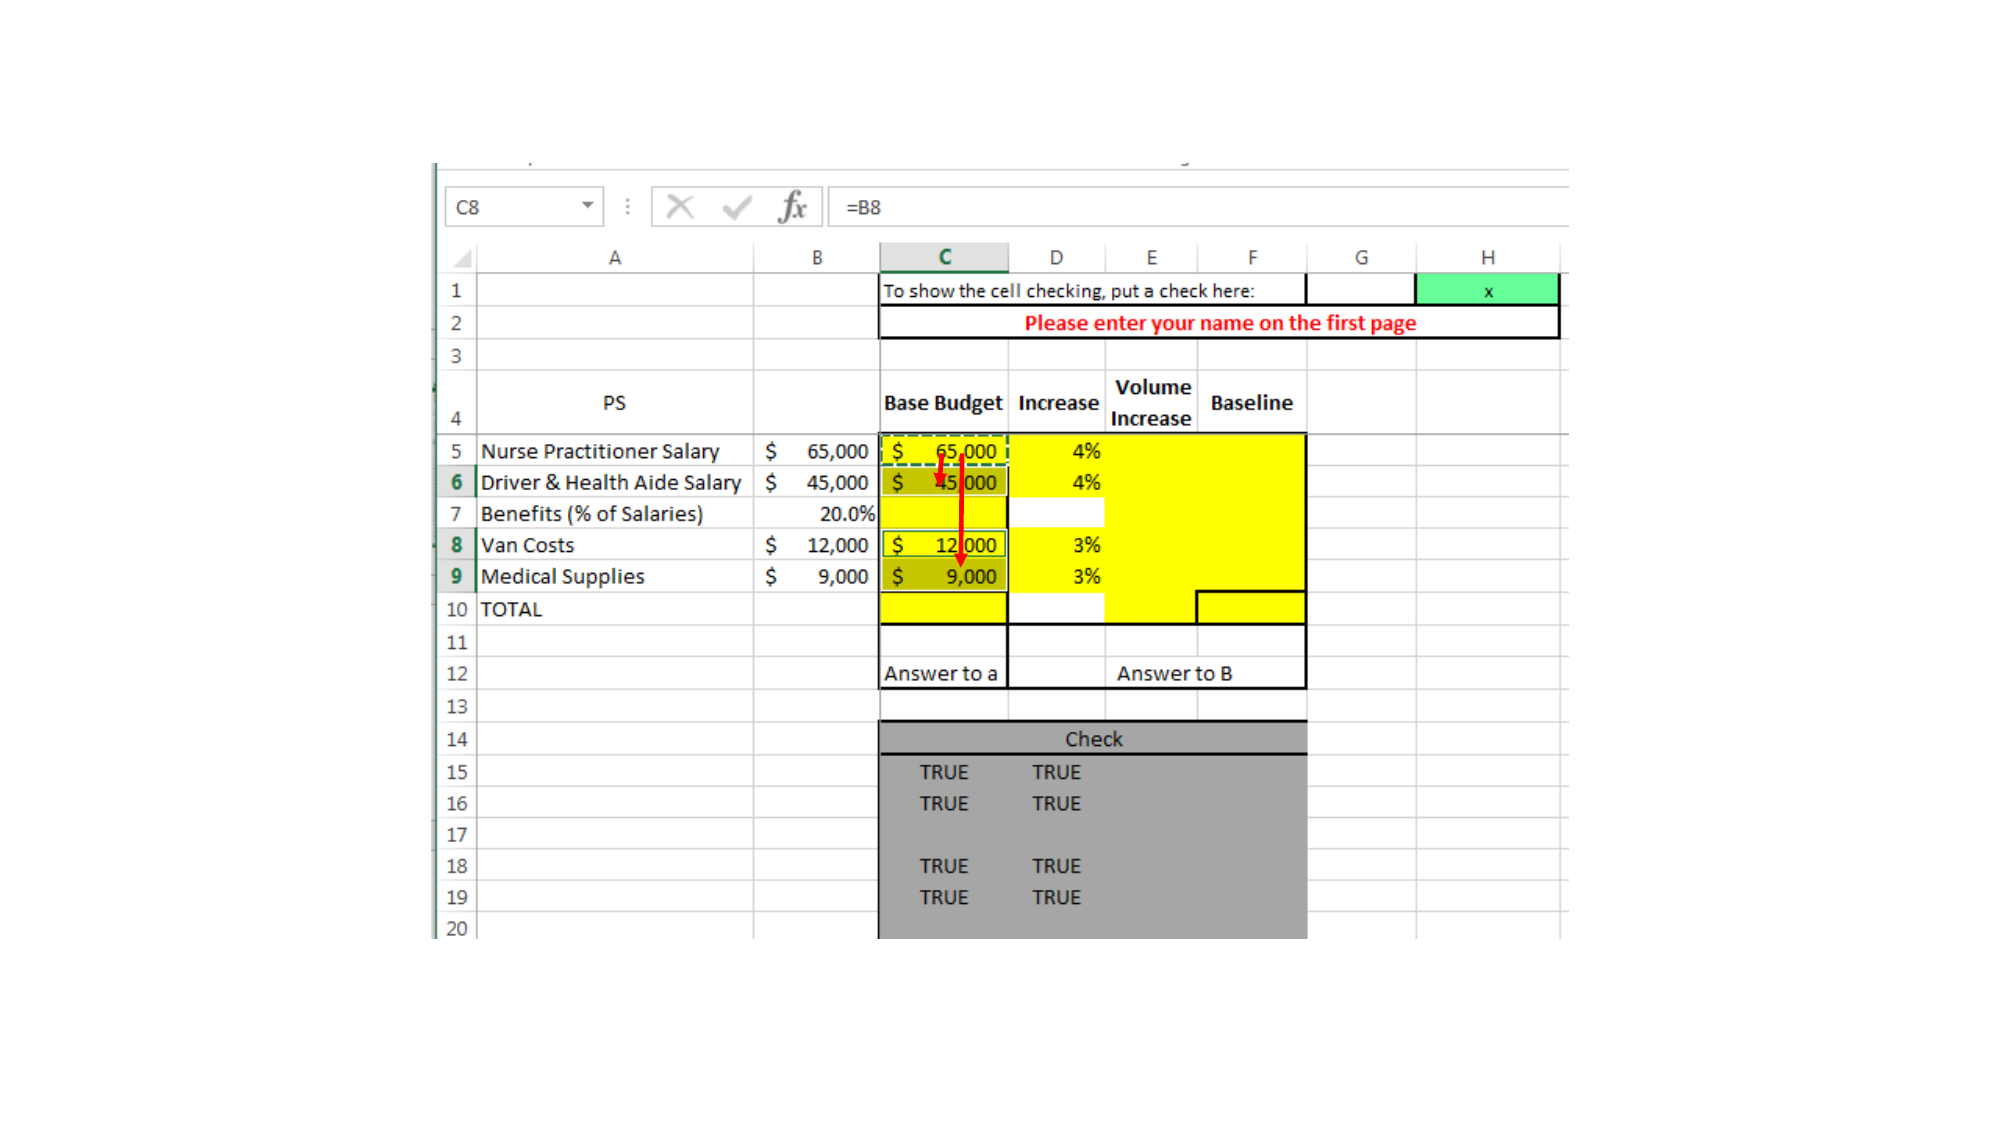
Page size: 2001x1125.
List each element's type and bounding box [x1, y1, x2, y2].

list [431, 163, 1569, 939]
